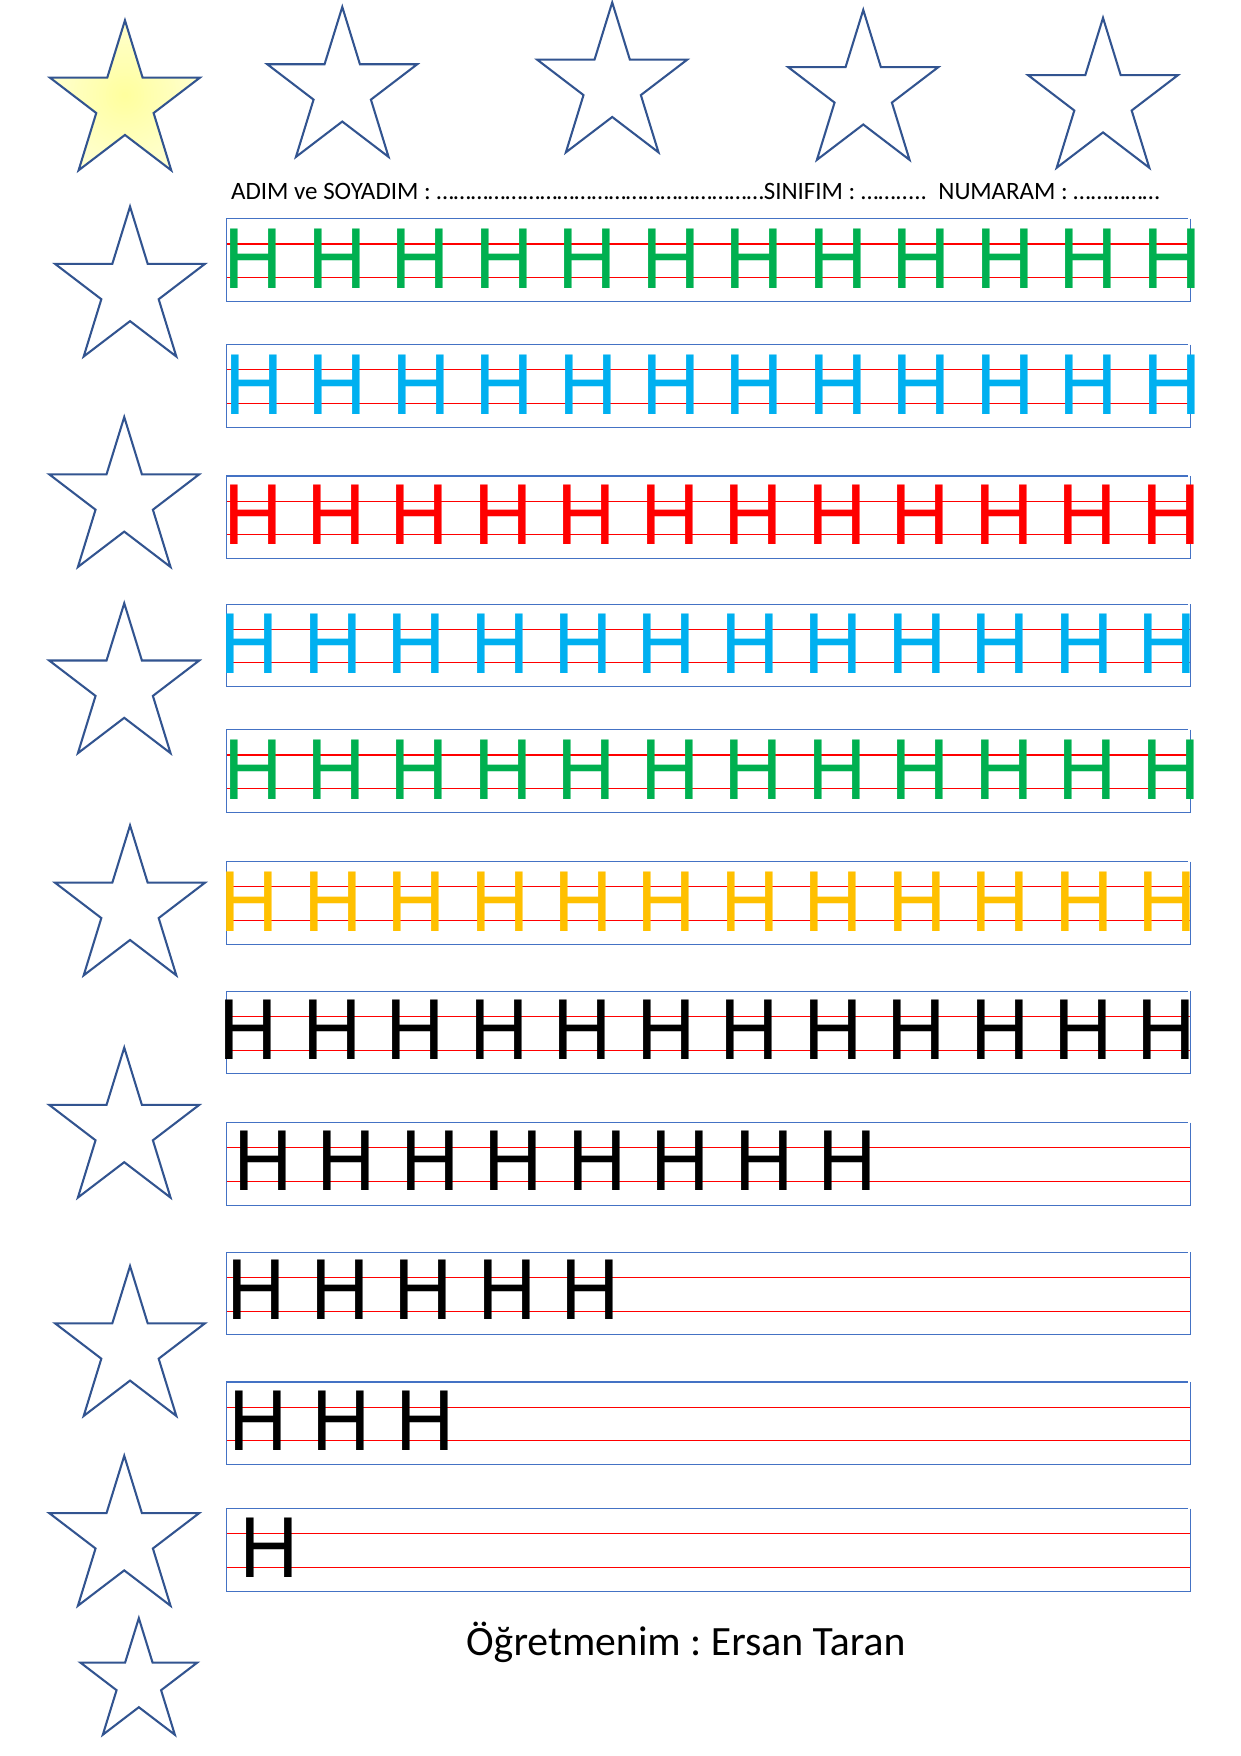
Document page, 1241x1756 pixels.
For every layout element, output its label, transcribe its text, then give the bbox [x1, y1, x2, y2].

text_box [46, 599, 203, 756]
text_box H H H H H H H H H H H H [203, 841, 1236, 956]
text_box [1024, 14, 1182, 171]
text_box [264, 3, 421, 160]
text_box H H H H H H H H H H H H [207, 453, 1239, 569]
text_box H H H H H H H H H H H H [208, 324, 1240, 439]
text_box H H H H H [211, 1228, 659, 1344]
text_box H H H H H H H H [217, 1099, 937, 1215]
text_box H H H H H H H H H H H H [207, 709, 1239, 824]
text_box [51, 1262, 209, 1419]
text_box [785, 6, 942, 163]
text_box [77, 1614, 201, 1738]
text_box [46, 1452, 203, 1609]
text_box [51, 203, 208, 360]
text_box [46, 1044, 203, 1201]
text_box [46, 413, 203, 570]
text_box H H H H H H H H H H H H [203, 968, 1235, 1084]
text_box H H H [212, 1359, 471, 1475]
text_box ADIM ve SOYADIM : …………………………………………………SINIFIM : ……..... NUMARAM : …………… [216, 166, 1199, 197]
text_box [46, 16, 203, 174]
text_box [51, 821, 203, 979]
text_box H H H H H H H H H H H H [208, 197, 1240, 313]
text_box [534, 0, 691, 156]
text_box H [223, 1486, 359, 1602]
text_box H H H H H H H H H H H H [203, 582, 1236, 698]
text_box Öğretmenim : Ersan Taran [451, 1605, 1029, 1671]
